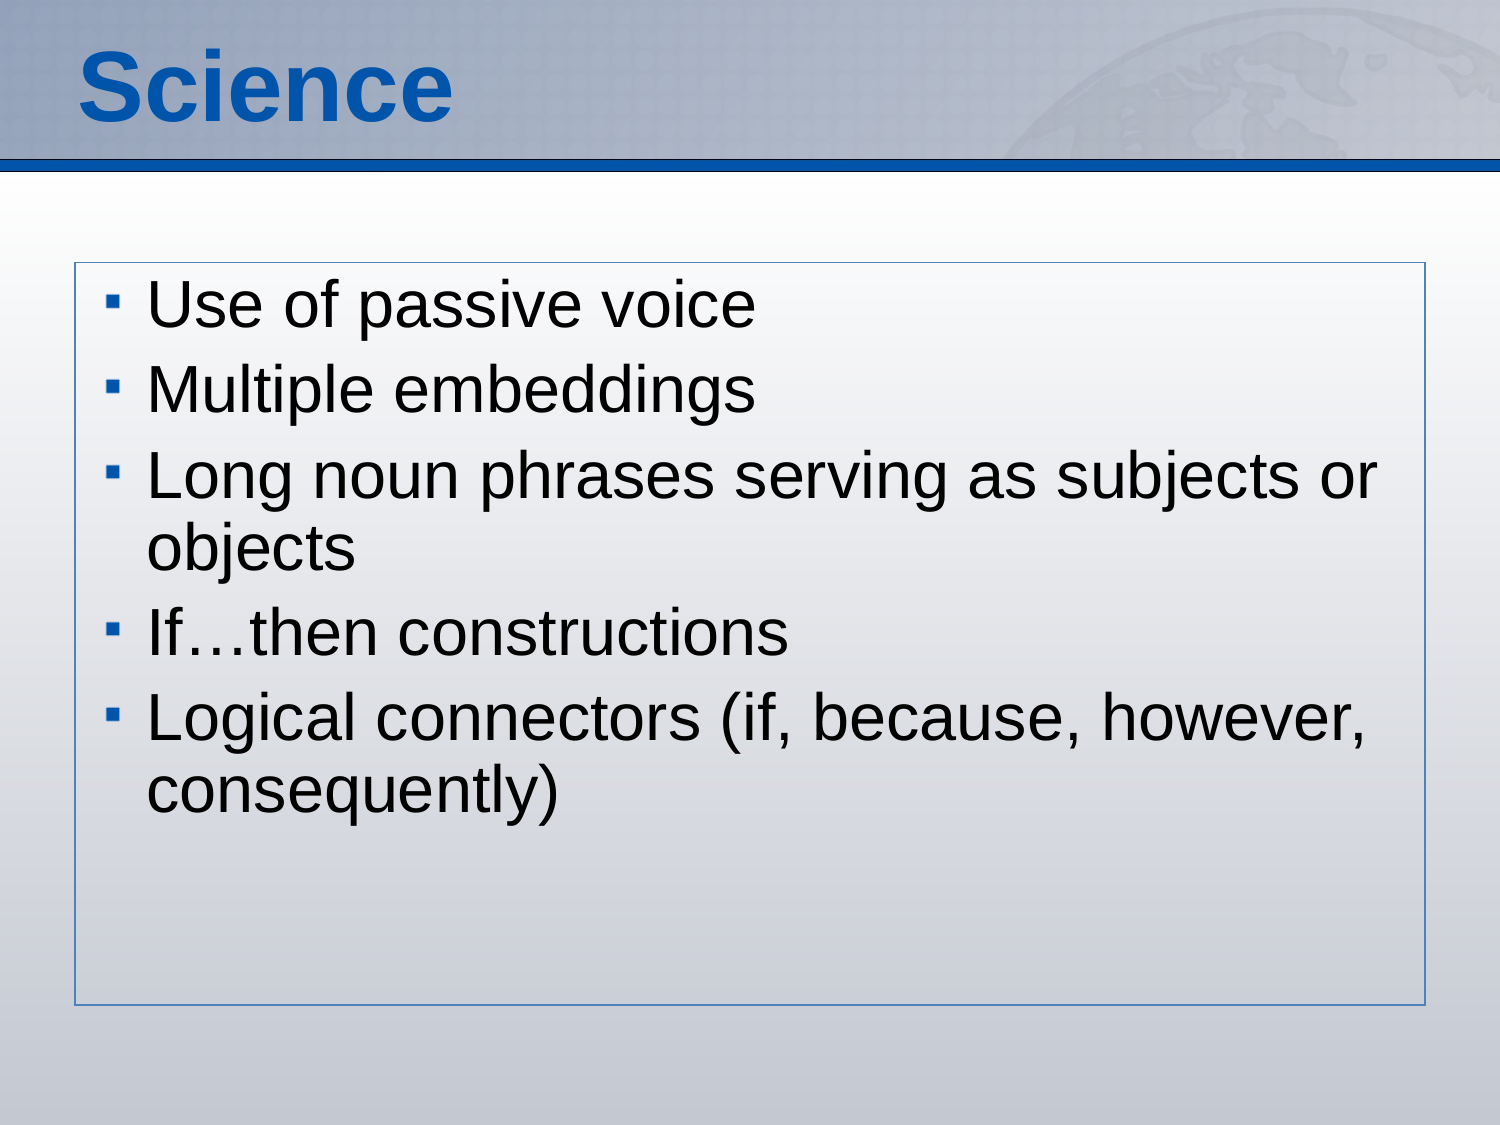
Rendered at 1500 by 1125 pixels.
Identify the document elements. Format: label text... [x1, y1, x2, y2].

list Use of passive voice Multiple embeddings Long noun phrases serving as subjects or objects If…then constructions Logical connectors (if, because, however, consequently) [74, 262, 1426, 1006]
title Science [62, 0, 1413, 176]
picture [0, 0, 1500, 1125]
